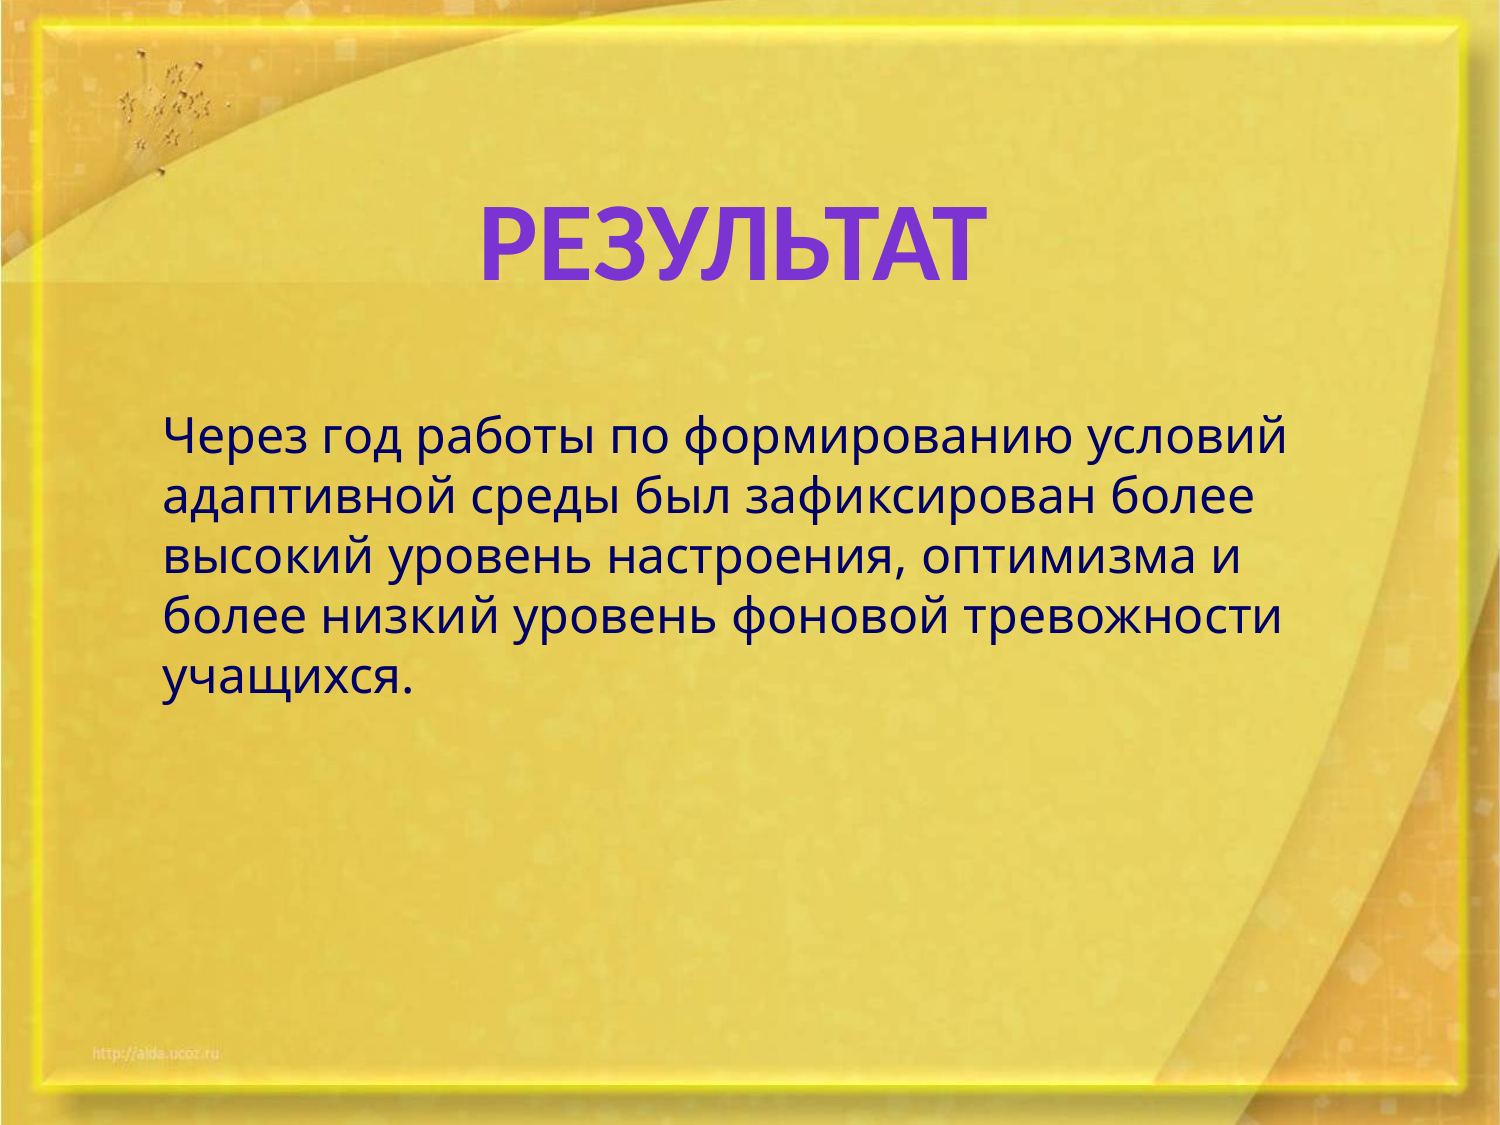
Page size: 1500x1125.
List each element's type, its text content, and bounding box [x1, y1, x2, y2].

picture [0, 0, 1500, 1125]
text_box результат [463, 160, 1005, 311]
text_box Через год работы по формированию условий адаптивной среды был зафиксирован более высокий уровень настроения, оптимизма и более низкий уровень фоновой тревожности учащихся. [147, 395, 1400, 771]
